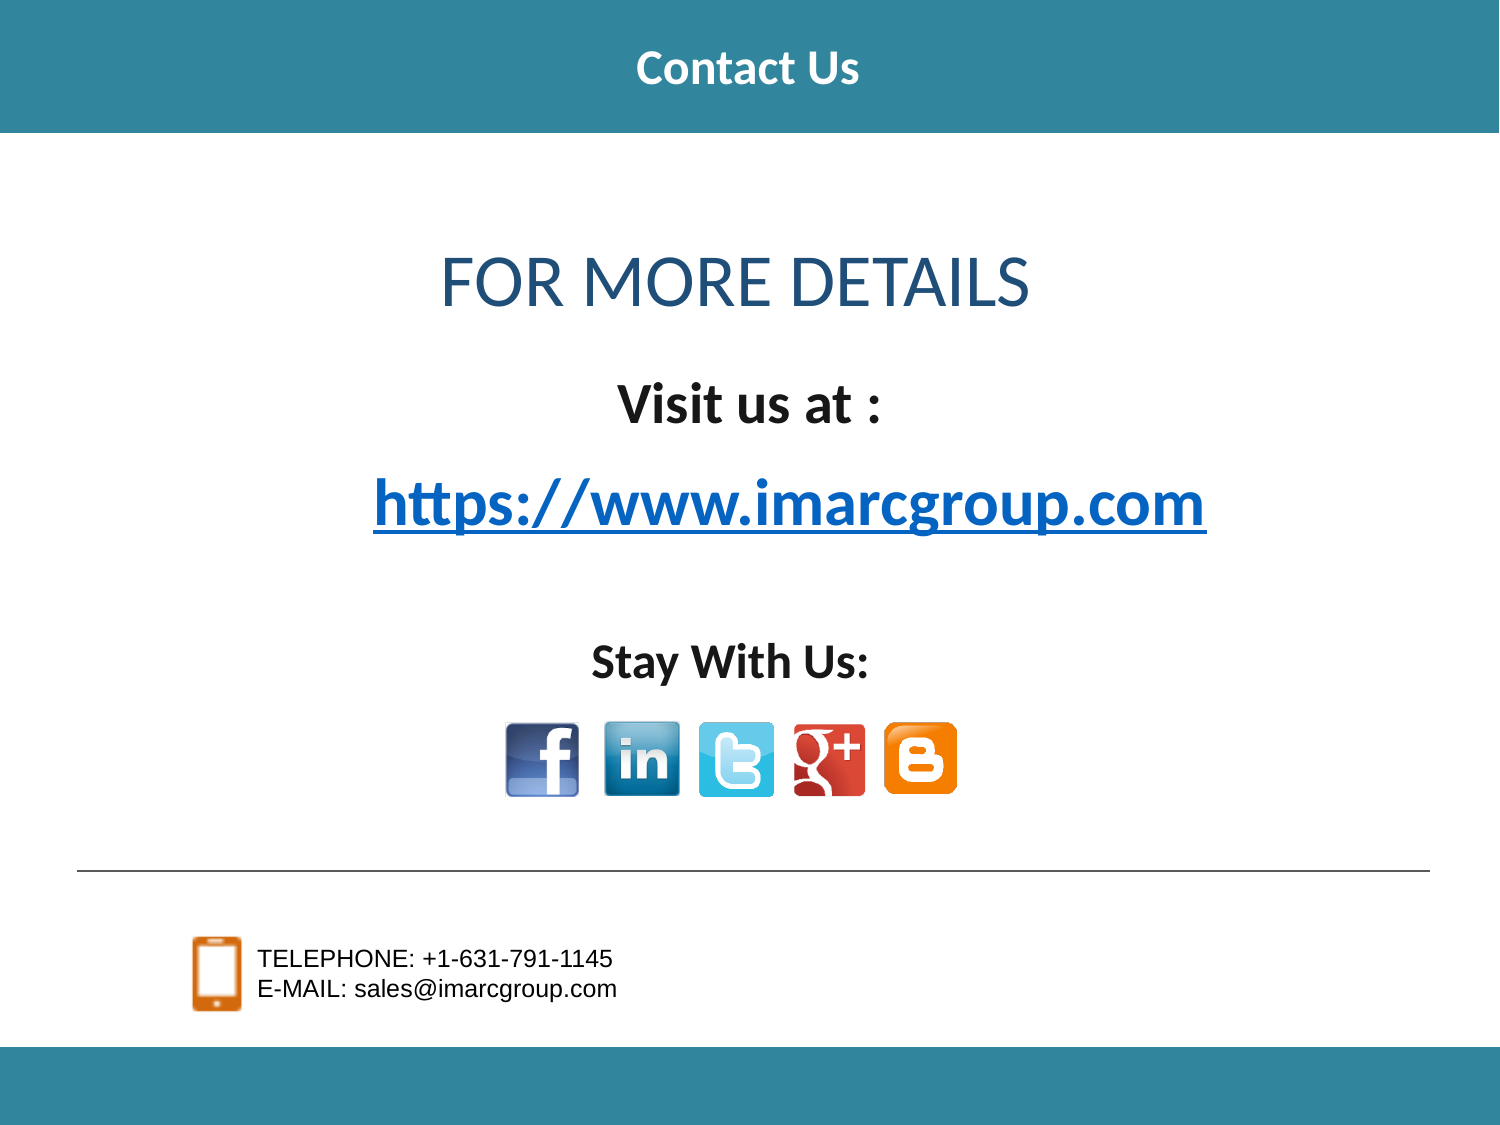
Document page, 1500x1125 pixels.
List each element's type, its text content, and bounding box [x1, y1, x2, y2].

text_box Contact Us [0, 0, 1500, 135]
text_box [0, 1045, 1500, 1125]
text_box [76, 223, 1431, 1035]
